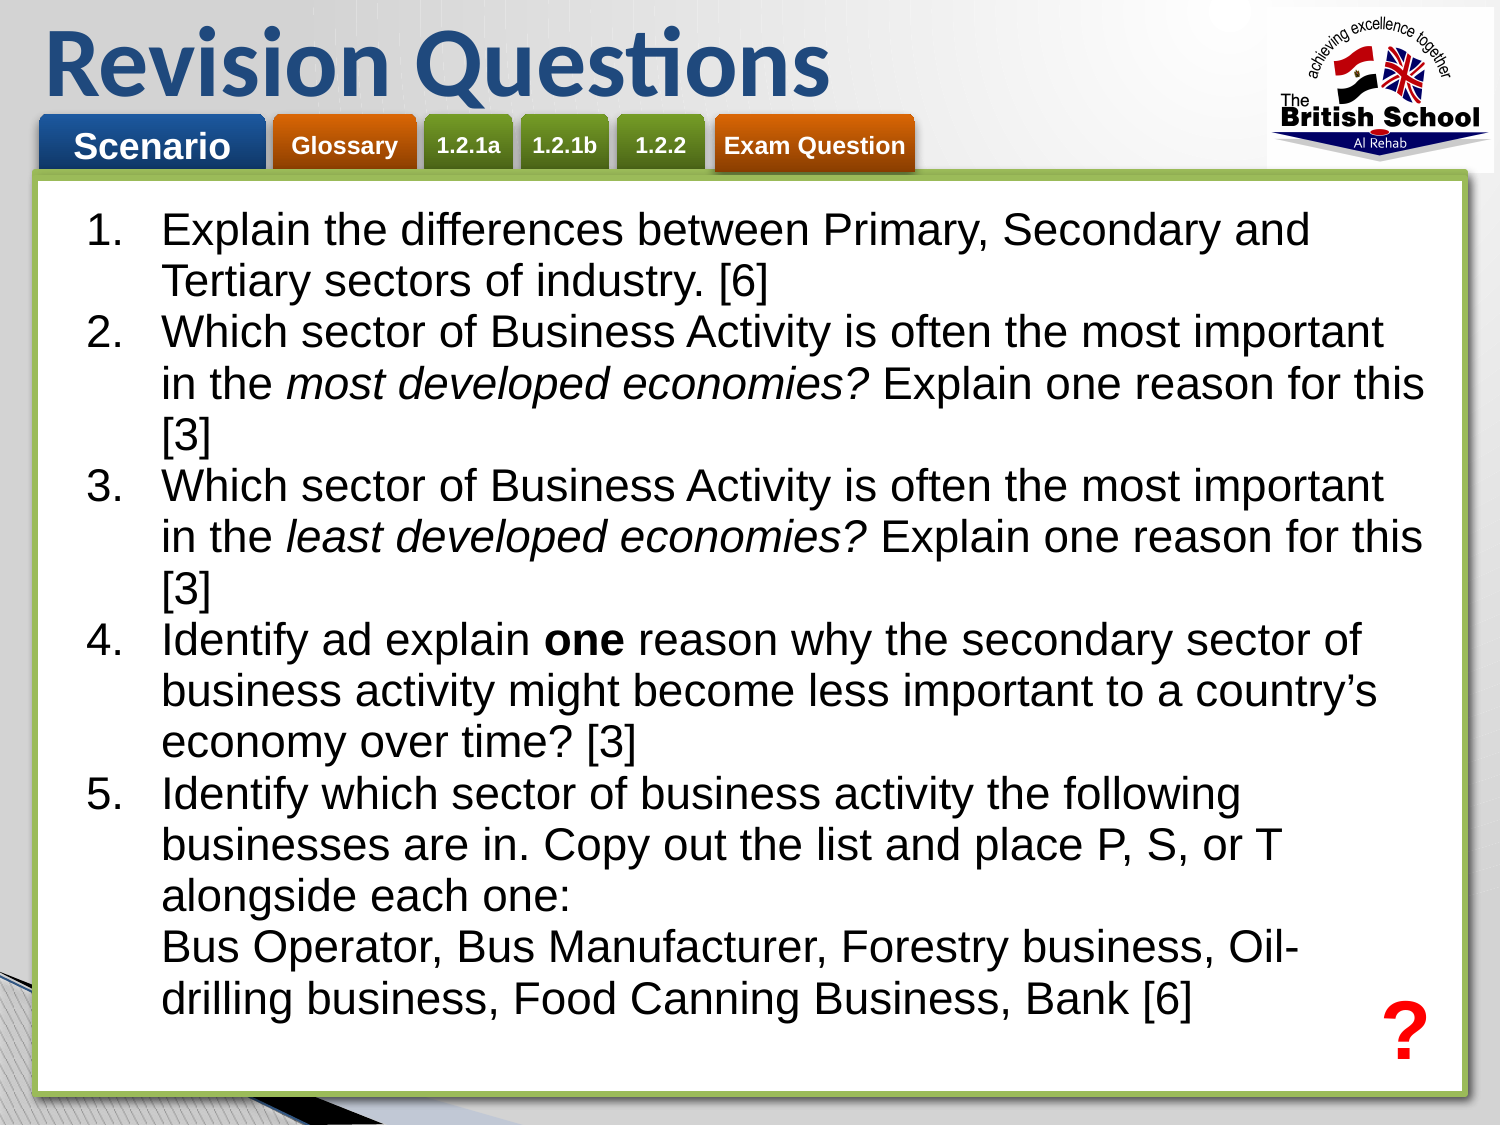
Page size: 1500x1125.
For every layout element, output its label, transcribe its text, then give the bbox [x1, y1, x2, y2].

text_box [35, 178, 1465, 1094]
title Revision Questions [29, 0, 1199, 118]
text_box ? [1364, 975, 1447, 1076]
table_header Explain the differences between Primary, Secondary and Tertiary sectors of industry. [6] Which sector of Business Activity is often the most important in the most developed economies? Explain one reason for this [3] Which sector of Business Activity is often the most important in the least developed economies? Explain one reason for this [3] Identify ad explain one reason why the secondary sector of business activity might become less important to a country’s economy over time? [3] Identify which sector of business activity the following businesses are in. Copy out the list and place P, S, or T alongside each one: Bus Operator, Bus Manufacturer, Forestry business, Oil-drilling business, Food Canning Business, Bank [6] [53, 196, 1447, 1032]
picture [281, 1114, 303, 1125]
picture [1267, 7, 1495, 173]
